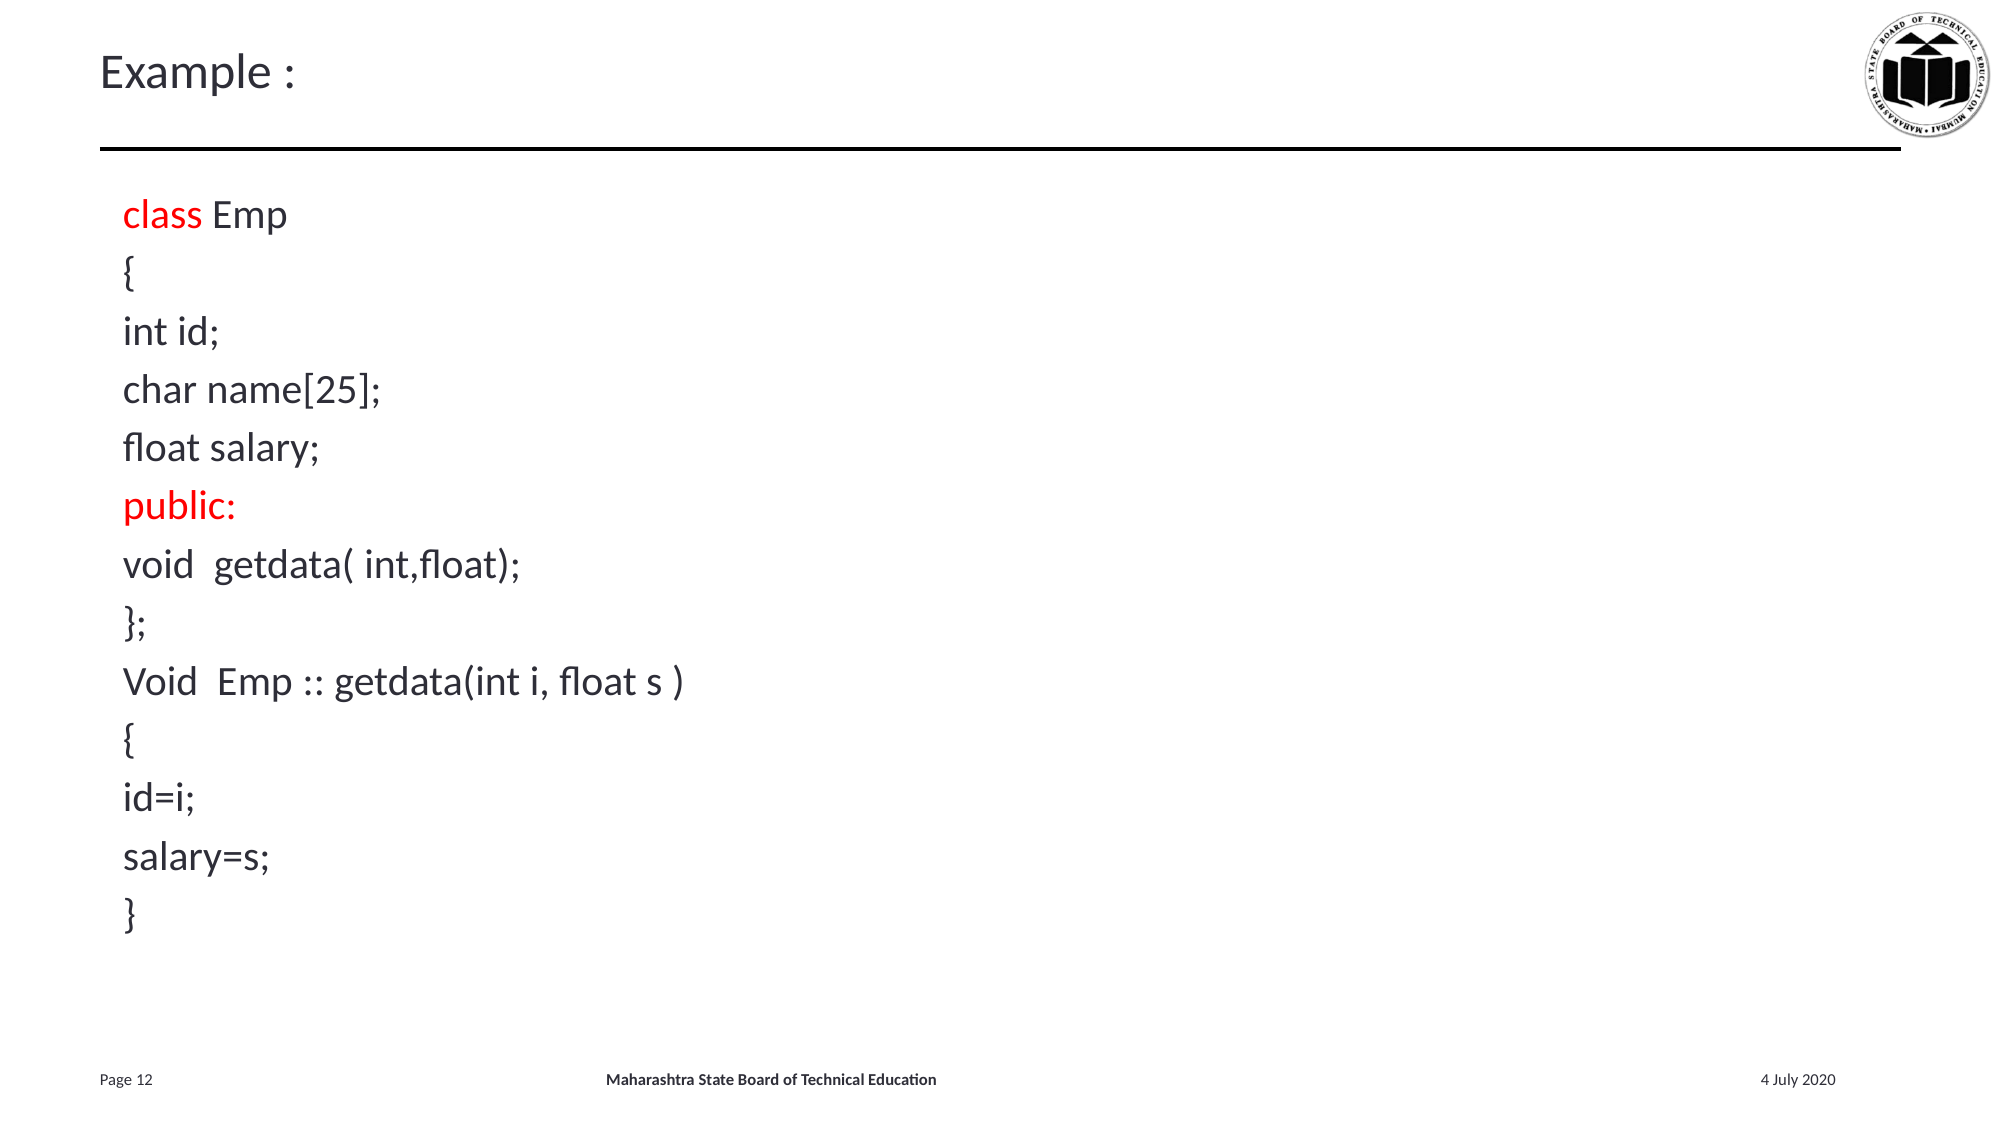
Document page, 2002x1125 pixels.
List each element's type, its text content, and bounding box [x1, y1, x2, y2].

list class Emp { int id; char name[25]; float salary; public: void getdata( int,float); }; Void Emp :: getdata(int i, float s ) { id=i; salary=s; } [100, 186, 1901, 999]
picture [1852, 0, 2001, 149]
title Example : [100, 48, 1901, 146]
